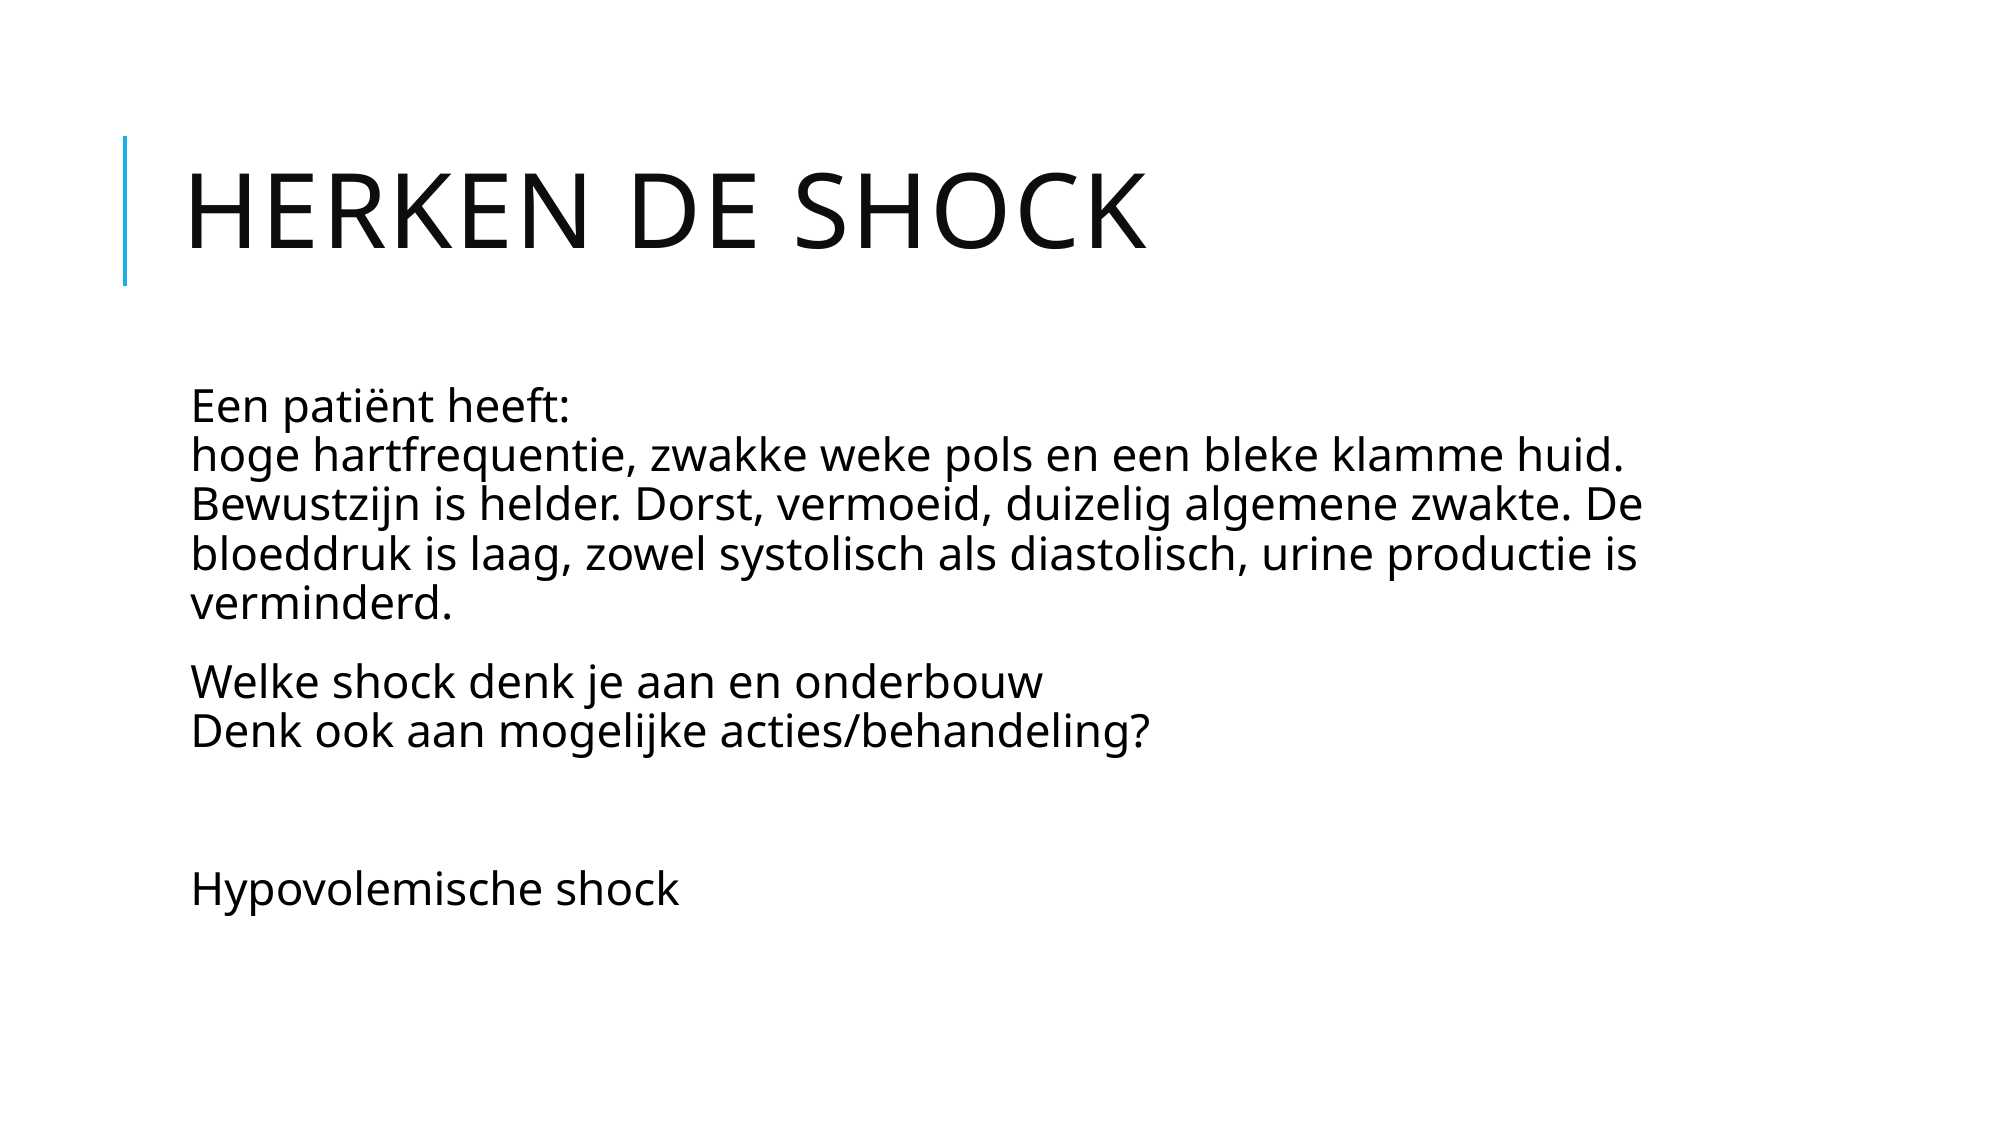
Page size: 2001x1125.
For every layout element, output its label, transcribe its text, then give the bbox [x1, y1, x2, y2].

title Herken de shock [168, 96, 1763, 342]
list Een patiënt heeft: hoge hartfrequentie, zwakke weke pols en een bleke klamme huid. Bewustzijn is helder. Dorst, vermoeid, duizelig algemene zwakte. De bloeddruk is laag, zowel systolisch als diastolisch, urine productie is verminderd. Welke shock denk je aan en onderbouw Denk ook aan mogelijke acties/behandeling? Hypovolemische shock [168, 375, 1763, 1035]
